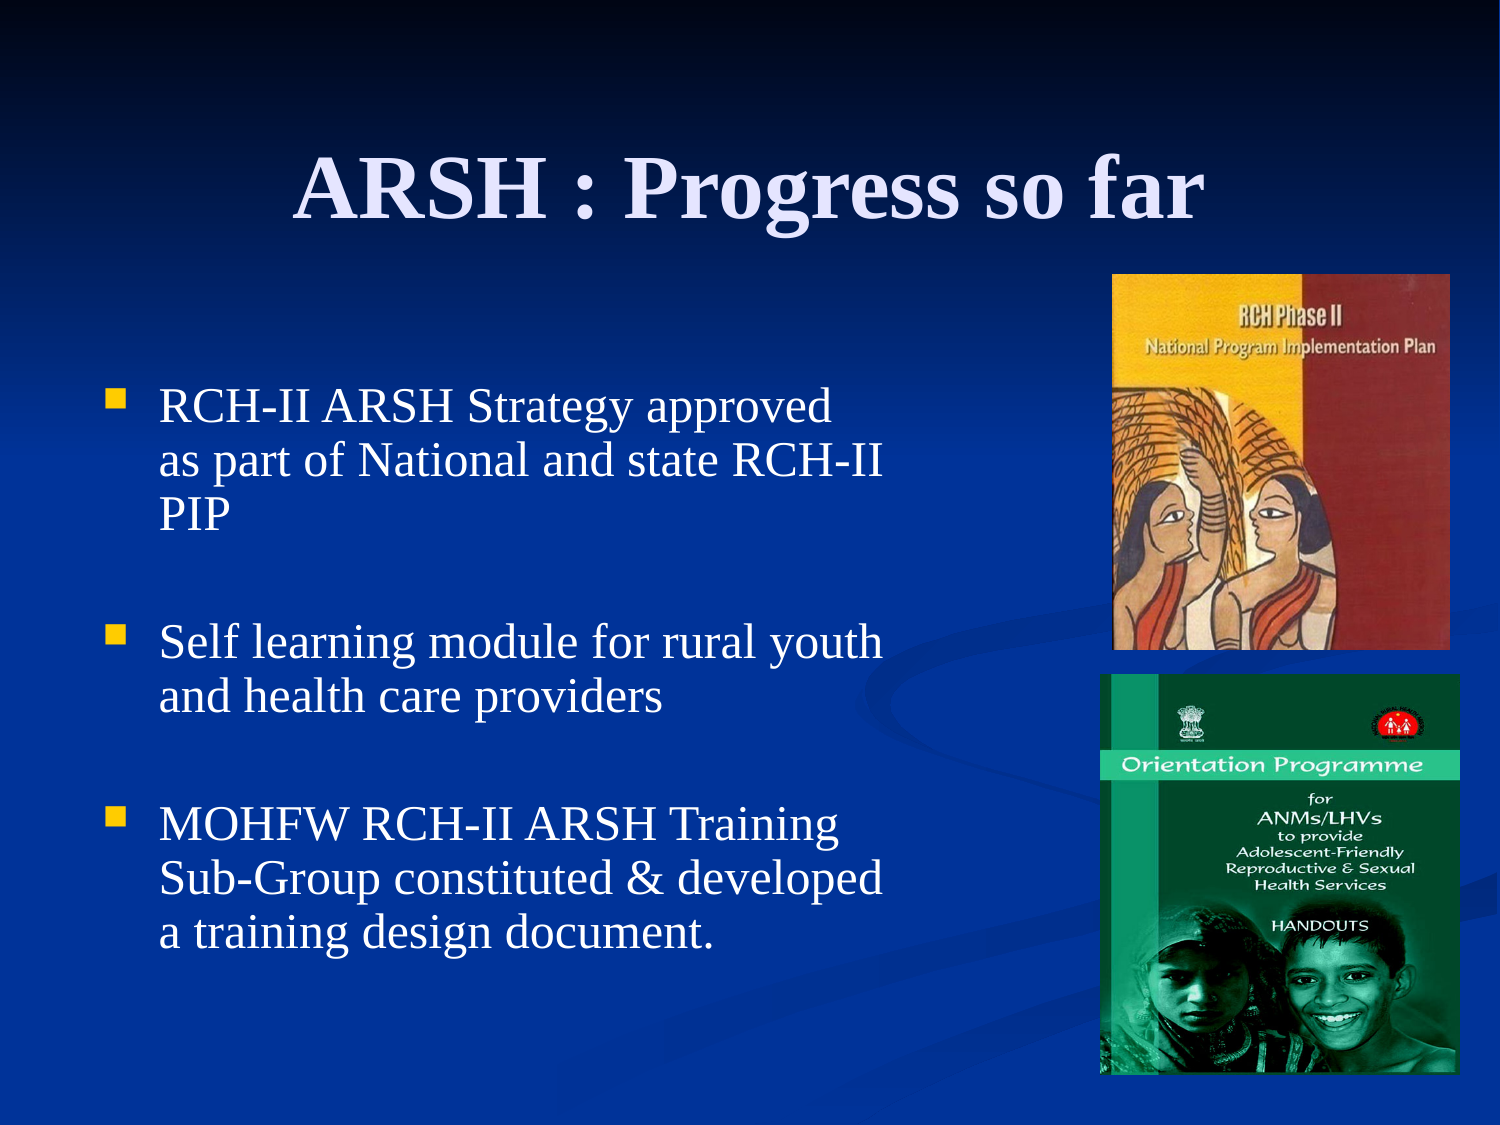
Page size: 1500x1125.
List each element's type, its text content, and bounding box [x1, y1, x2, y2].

picture [1099, 674, 1460, 1076]
title ARSH : Progress so far [74, 100, 1426, 263]
picture [1112, 274, 1451, 651]
list RCH-II ARSH Strategy approved as part of National and state RCH-II PIP Self learning module for rural youth and health care providers MOHFW RCH-II ARSH Training Sub-Group constituted & developed a training design document. [87, 237, 901, 1051]
